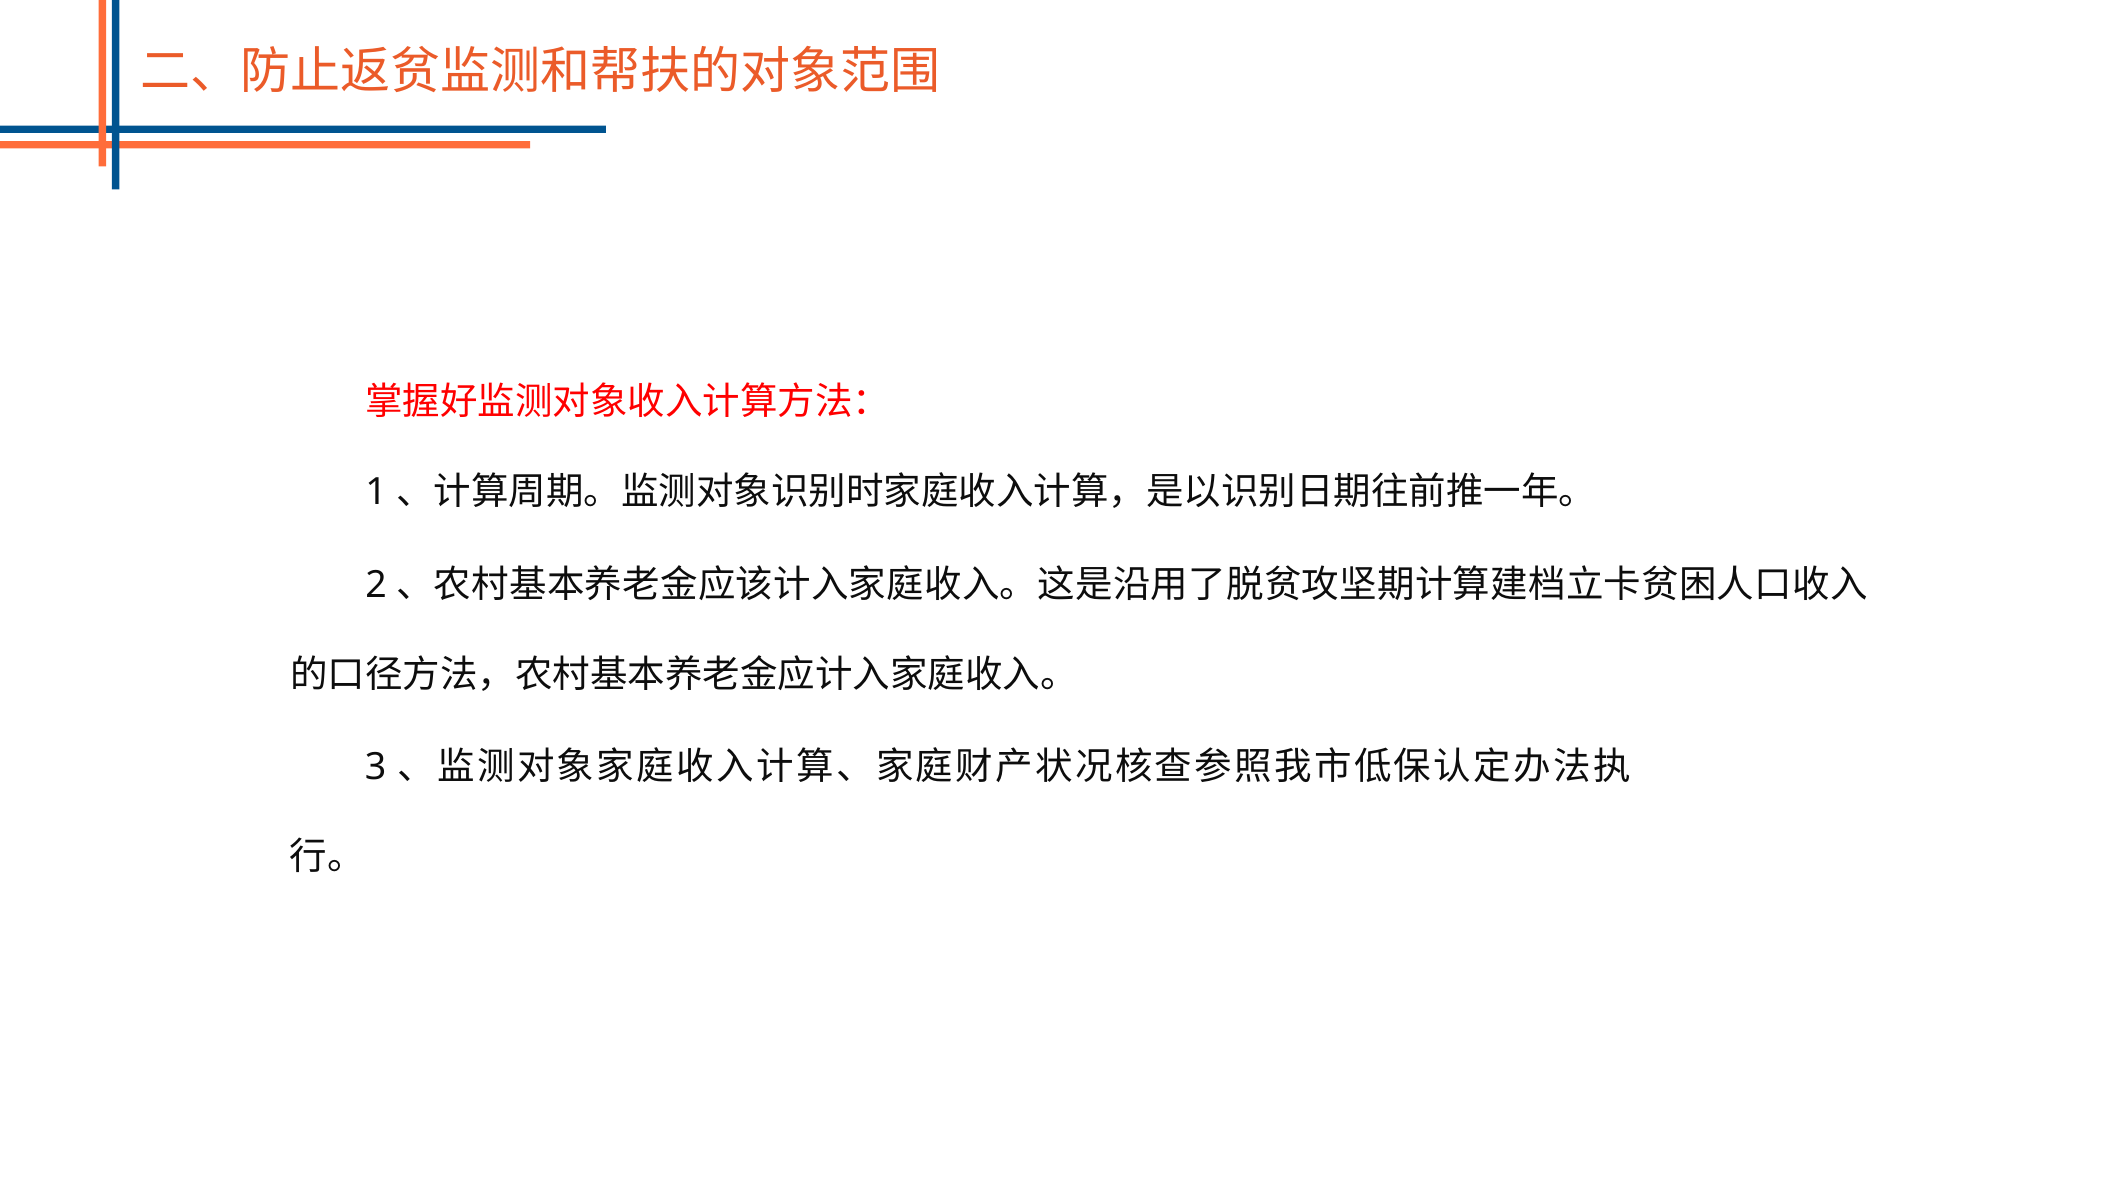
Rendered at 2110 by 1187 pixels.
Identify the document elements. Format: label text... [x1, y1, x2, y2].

text_box 掌握好监测对象收入计算方法： 1、计算周期。监测对象识别时家庭收入计算，是以识别日期往前推一年。 [275, 324, 1646, 507]
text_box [0, 0, 1457, 190]
text_box 3、监测对象家庭收入计算、家庭财产状况核查参照我市低保认定办法执行。 [275, 689, 1646, 885]
text_box 2、农村基本养老金应该计入家庭收入。这是沿用了脱贫攻坚期计算建档立卡贫困人口收入的口径方法，农村基本养老金应计入家庭收入。 [275, 507, 1883, 703]
